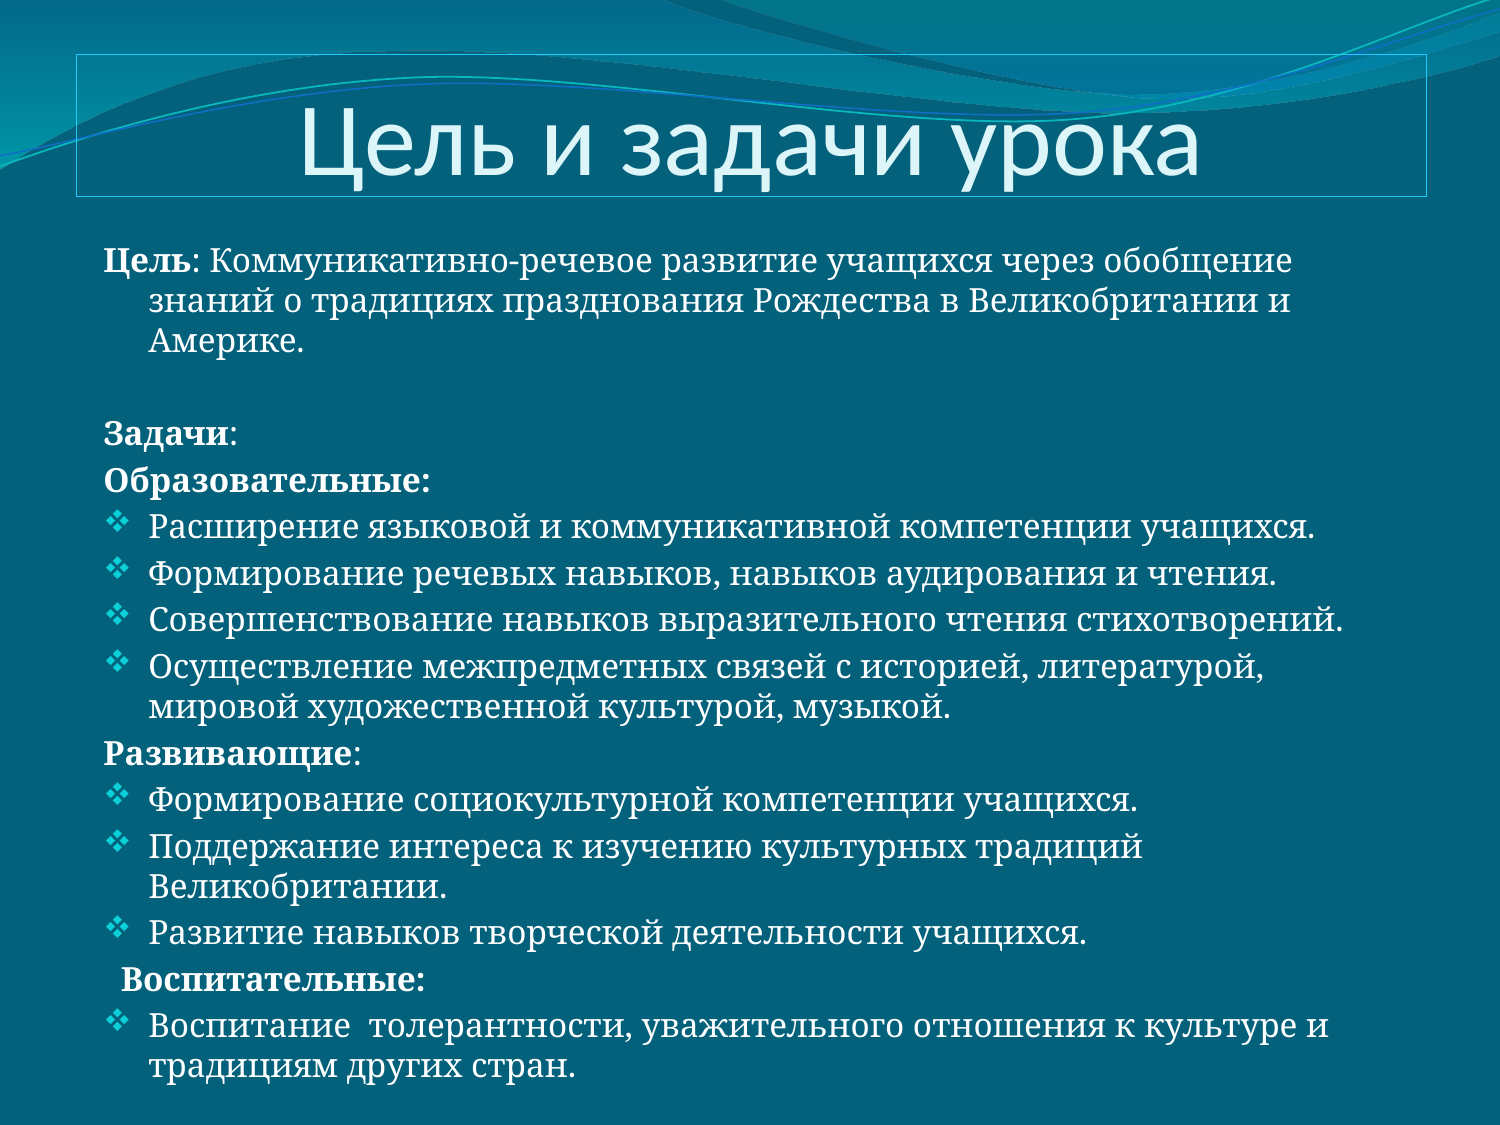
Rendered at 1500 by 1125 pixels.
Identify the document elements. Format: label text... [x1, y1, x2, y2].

picture [550, 1020, 555, 1036]
picture [280, 1020, 284, 1036]
picture [448, 1020, 453, 1044]
picture [231, 1020, 235, 1036]
picture [570, 1020, 578, 1037]
picture [124, 968, 141, 990]
picture [198, 1060, 202, 1076]
list Цель: Коммуникативно-речевое развитие учащихся через обобщение знаний о традициях празднования Рождества в Великобритании и Америке. Задачи: Образовательные: Расширение языковой и коммуникативной компетенции учащихся. Формирование речевых навыков, навыков аудирования и чтения. Совершенствование навыков выразительного чтения стихотворений. Осуществление межпредметных связей с историей, литературой, мировой художественной культурой, музыкой. Развивающие: Формирование социокультурной компетенции учащихся. Поддержание интереса к изучению культурных традиций Великобритании. Развитие навыков творческой деятельности учащихся. Воспитательные: Воспитание толерантности, уважительного отношения к культуре и традициям других стран. [88, 231, 1439, 952]
picture [976, 1020, 980, 1036]
picture [346, 974, 364, 990]
picture [473, 1061, 482, 1077]
picture [219, 1060, 224, 1083]
picture [863, 1020, 867, 1036]
picture [898, 1022, 902, 1036]
picture [516, 1059, 524, 1077]
picture [360, 1060, 365, 1083]
picture [742, 1020, 747, 1036]
picture [853, 1020, 857, 1036]
picture [178, 1059, 184, 1076]
picture [325, 1020, 329, 1036]
picture [247, 973, 262, 991]
picture [314, 1020, 318, 1036]
picture [1148, 1020, 1162, 1036]
picture [1167, 1020, 1177, 1038]
picture [182, 1020, 187, 1036]
picture [274, 1060, 279, 1076]
picture [242, 1020, 246, 1036]
picture [309, 974, 321, 990]
picture [772, 1020, 785, 1037]
picture [616, 1020, 621, 1036]
picture [1079, 1020, 1084, 1036]
picture [1310, 1020, 1315, 1036]
picture [986, 1020, 990, 1036]
picture [336, 1020, 349, 1037]
picture [227, 974, 244, 990]
picture [263, 1060, 269, 1083]
picture [702, 1020, 725, 1036]
picture [429, 1020, 443, 1037]
picture [265, 974, 282, 990]
picture [672, 1020, 678, 1036]
picture [1263, 1020, 1267, 1044]
picture [170, 1060, 174, 1084]
picture [206, 974, 213, 990]
picture [561, 1022, 565, 1036]
picture [296, 1060, 308, 1076]
picture [388, 974, 394, 990]
picture [1282, 1020, 1295, 1036]
picture [316, 1060, 326, 1076]
picture [329, 1060, 334, 1076]
picture [1119, 1020, 1132, 1036]
picture [399, 973, 414, 991]
picture [153, 1014, 167, 1036]
picture [152, 973, 161, 991]
picture [424, 1060, 429, 1076]
picture [447, 1060, 460, 1076]
picture [239, 1060, 244, 1076]
picture [369, 974, 385, 990]
picture [887, 1020, 892, 1036]
picture [389, 1060, 398, 1081]
picture [1320, 1020, 1325, 1036]
picture [285, 973, 300, 991]
picture [1026, 1020, 1040, 1037]
picture [369, 1060, 373, 1084]
picture [191, 1021, 200, 1037]
picture [1207, 1020, 1211, 1036]
picture [1271, 1019, 1277, 1036]
picture [216, 974, 224, 990]
picture [145, 974, 151, 990]
title Цель и задачи урока [76, 54, 1427, 197]
picture [732, 1020, 737, 1036]
picture [455, 1019, 463, 1037]
picture [376, 1060, 384, 1077]
picture [644, 1020, 654, 1038]
picture [326, 974, 342, 990]
picture [509, 1060, 514, 1084]
picture [165, 974, 177, 991]
picture [1090, 1020, 1102, 1036]
picture [925, 1020, 930, 1036]
picture [399, 1020, 404, 1036]
picture [1243, 1020, 1253, 1038]
picture [183, 974, 200, 990]
